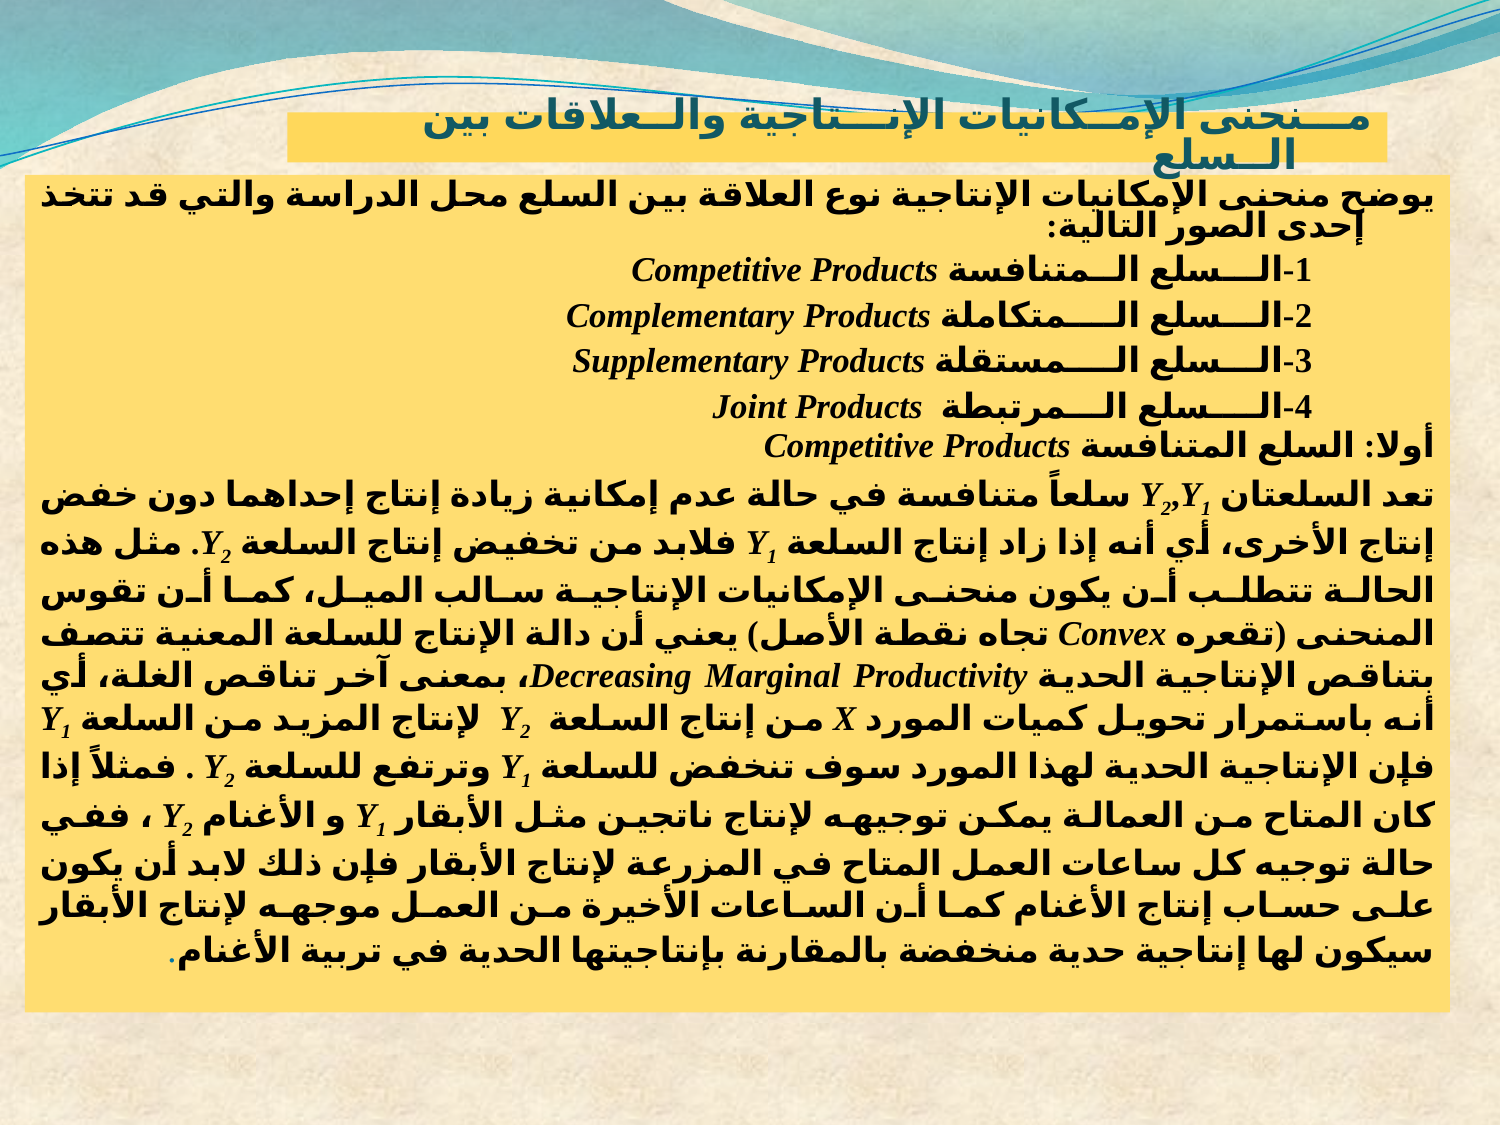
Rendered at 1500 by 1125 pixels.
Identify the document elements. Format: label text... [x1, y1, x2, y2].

text_box مـــنحنى الإمــكانيات الإنـــتاجية والــعلاقات بين الــسلع [285, 110, 1390, 165]
list يوضح منحنى الإمكانيات الإنتاجية نوع العلاقة بين السلع محل الدراسة والتي قد تتخذ إحدى الصور التالية: 1-الـــسلع الــمتنافسة Competitive Products 2-الـــسلع الــــمتكاملة Complementary Products 3-الـــسلع الــــمستقلة Supplementary Products 4-الــــسلع الـــمرتبطة Joint Products أولا: السلع المتنافسة Competitive Products تعد السلعتان Y2,Y1 سلعاً متنافسة في حالة عدم إمكانية زيادة إنتاج إحداهما دون خفض إنتاج الأخرى، أي أنه إذا زاد إنتاج السلعة Y1 فلابد من تخفيض إنتاج السلعة Y2. مثل هذه الحالة تتطلب أن يكون منحنى الإمكانيات الإنتاجية سالب الميل، كما أن تقوس المنحنى (تقعره Convex تجاه نقطة الأصل) يعني أن دالة الإنتاج للسلعة المعنية تتصف بتناقص الإنتاجية الحدية Decreasing Marginal Productivity، بمعنى آخر تناقص الغلة، أي أنه باستمرار تحويل كميات المورد X من إنتاج السلعة Y2 لإنتاج المزيد من السلعة Y1 فإن الإنتاجية الحدية لهذا المورد سوف تنخفض للسلعة Y1 وترتفع للسلعة Y2 . فمثلاً إذا كان المتاح من العمالة يمكن توجيهه لإنتاج ناتجين مثل الأبقار Y1 و الأغنام Y2 ، ففي حالة توجيه كل ساعات العمل المتاح في المزرعة لإنتاج الأبقار فإن ذلك لابد أن يكون على حساب إنتاج الأغنام كما أن الساعات الأخيرة من العمل موجهه لإنتاج الأبقار سيكون لها إنتاجية حدية منخفضة بالمقارنة بإنتاجيتها الحدية في تربية الأغنام. [24, 174, 1450, 1013]
